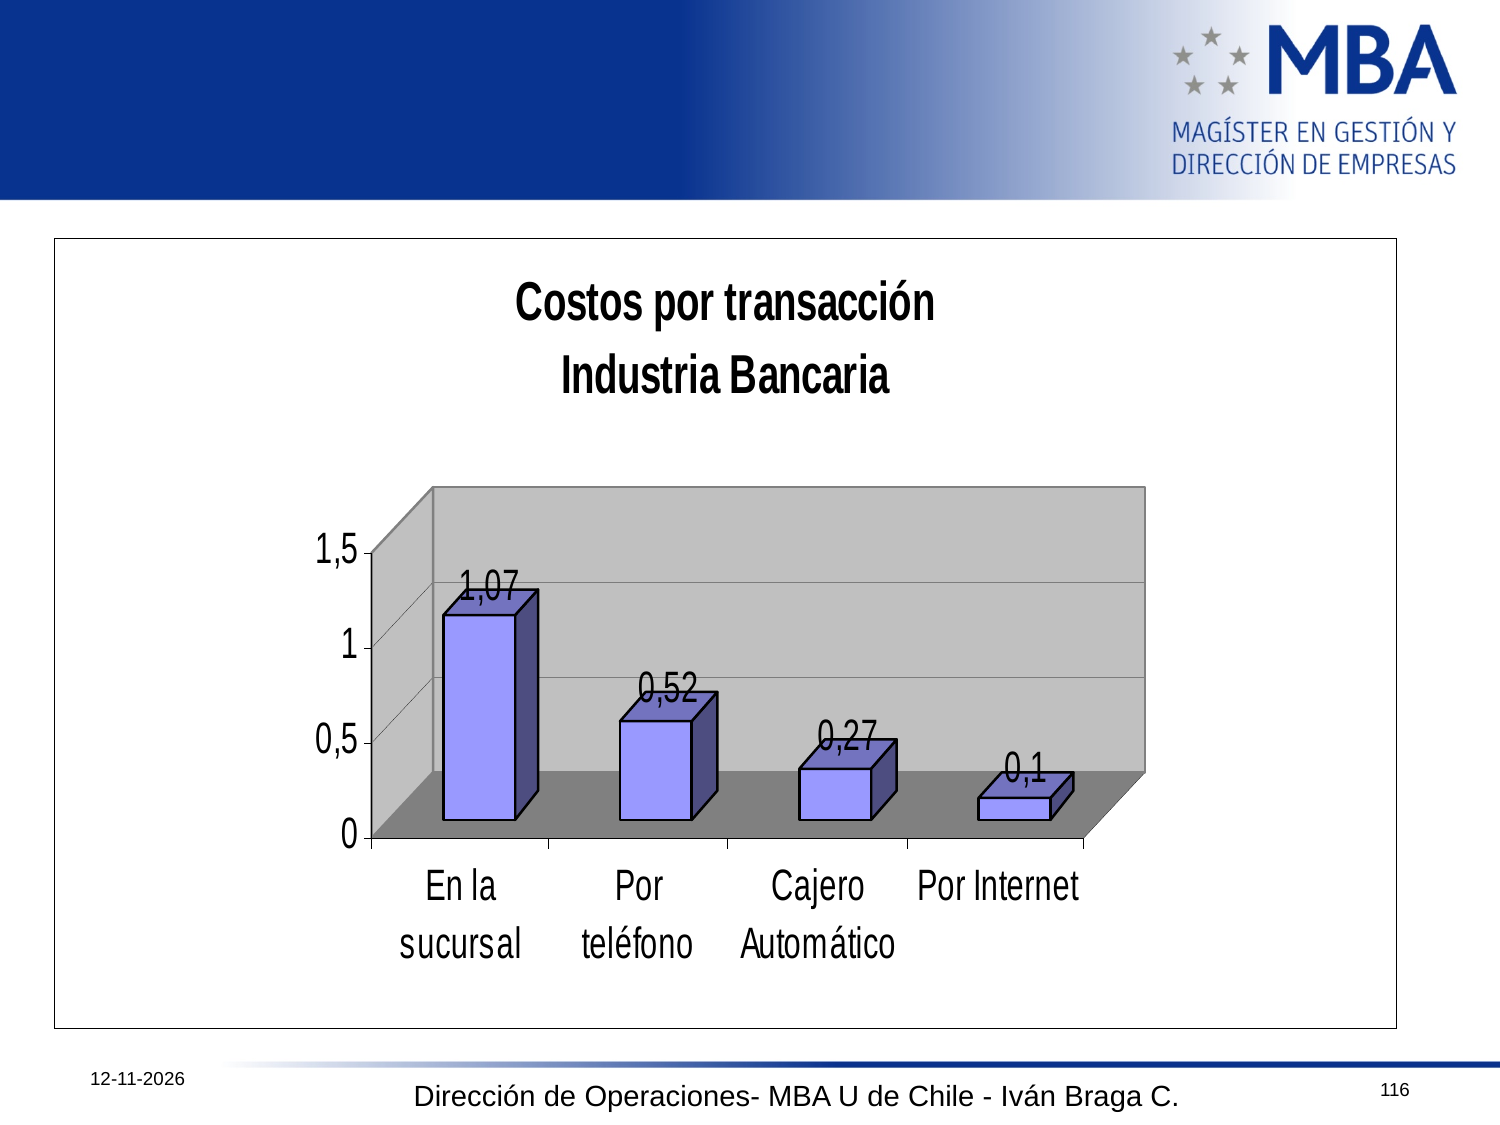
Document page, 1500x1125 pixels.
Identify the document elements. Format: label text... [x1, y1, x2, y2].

picture [0, 0, 1500, 1125]
slide_number 116 [1234, 1070, 1426, 1125]
footer [501, 1070, 1034, 1125]
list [40, 219, 1412, 1048]
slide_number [74, 1058, 426, 1103]
